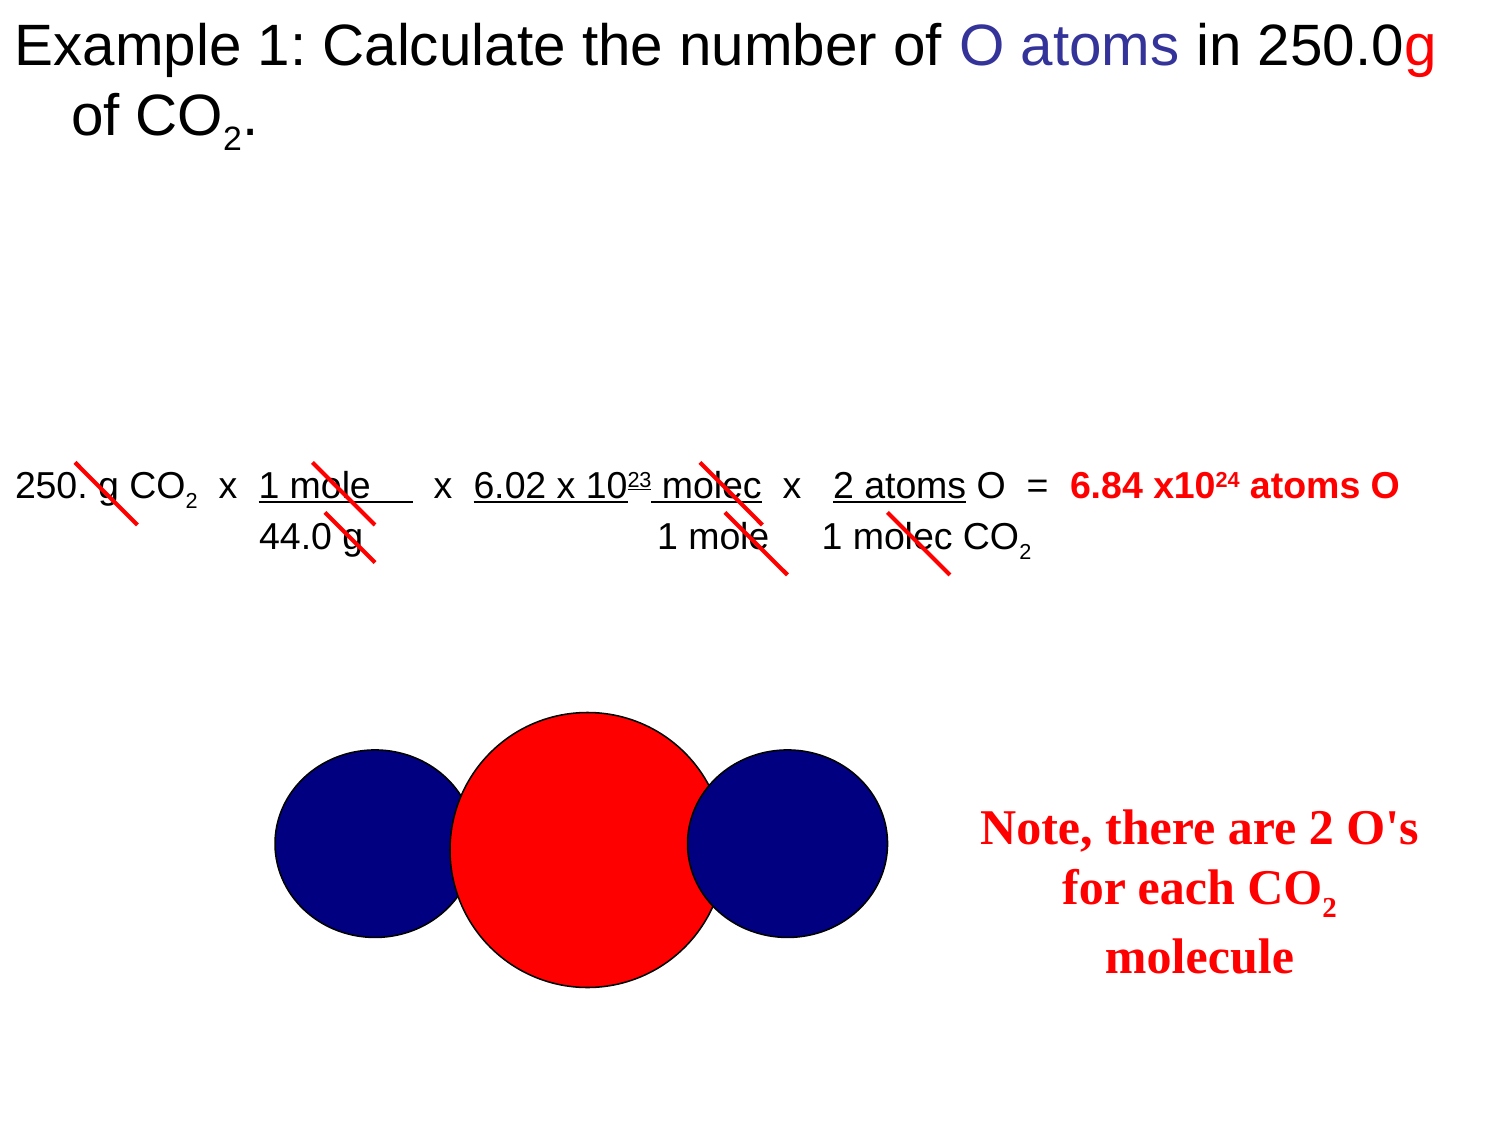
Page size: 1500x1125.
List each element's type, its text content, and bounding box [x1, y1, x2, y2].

text_box [687, 749, 888, 938]
text_box Example 1: Calculate the number of O atoms in 250.0g of CO2. [0, 0, 1500, 224]
text_box Note, there are 2 O's for each CO2 molecule [962, 787, 1437, 991]
title 250. g CO2 x 1 mole x 6.02 x 1023 molec x 2 atoms O = 6.84 x1024 atoms O 44.0 g 1 mole 1 molec CO2 [0, 224, 1500, 751]
text_box [450, 712, 713, 988]
text_box [275, 749, 461, 938]
